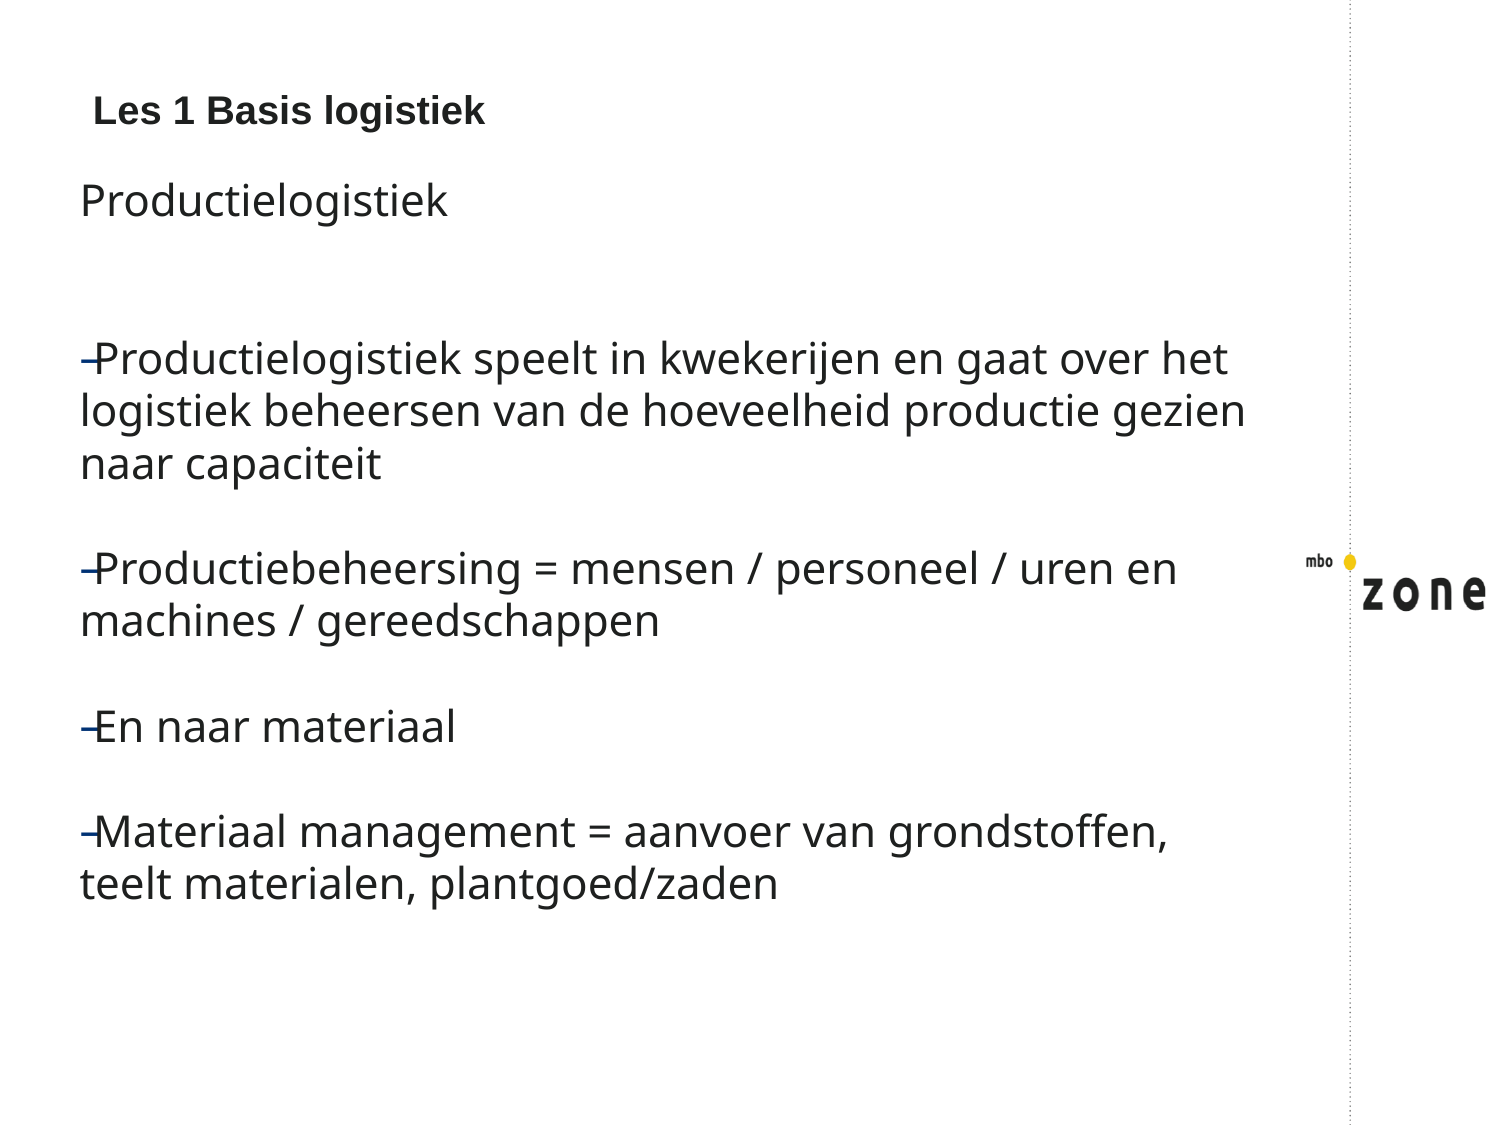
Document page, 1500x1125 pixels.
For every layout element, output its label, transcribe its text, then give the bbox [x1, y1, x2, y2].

list Productielogistiek Productielogistiek speelt in kwekerijen en gaat over het logistiek beheersen van de hoeveelheid productie gezien naar capaciteit Productiebeheersing = mensen / personeel / uren en machines / gereedschappen En naar materiaal Materiaal management = aanvoer van grondstoffen, teelt materialen, plantgoed/zaden [79, 172, 1258, 916]
text_box Les 1 Basis logistiek [92, 89, 1471, 267]
picture [1197, 0, 1500, 1125]
